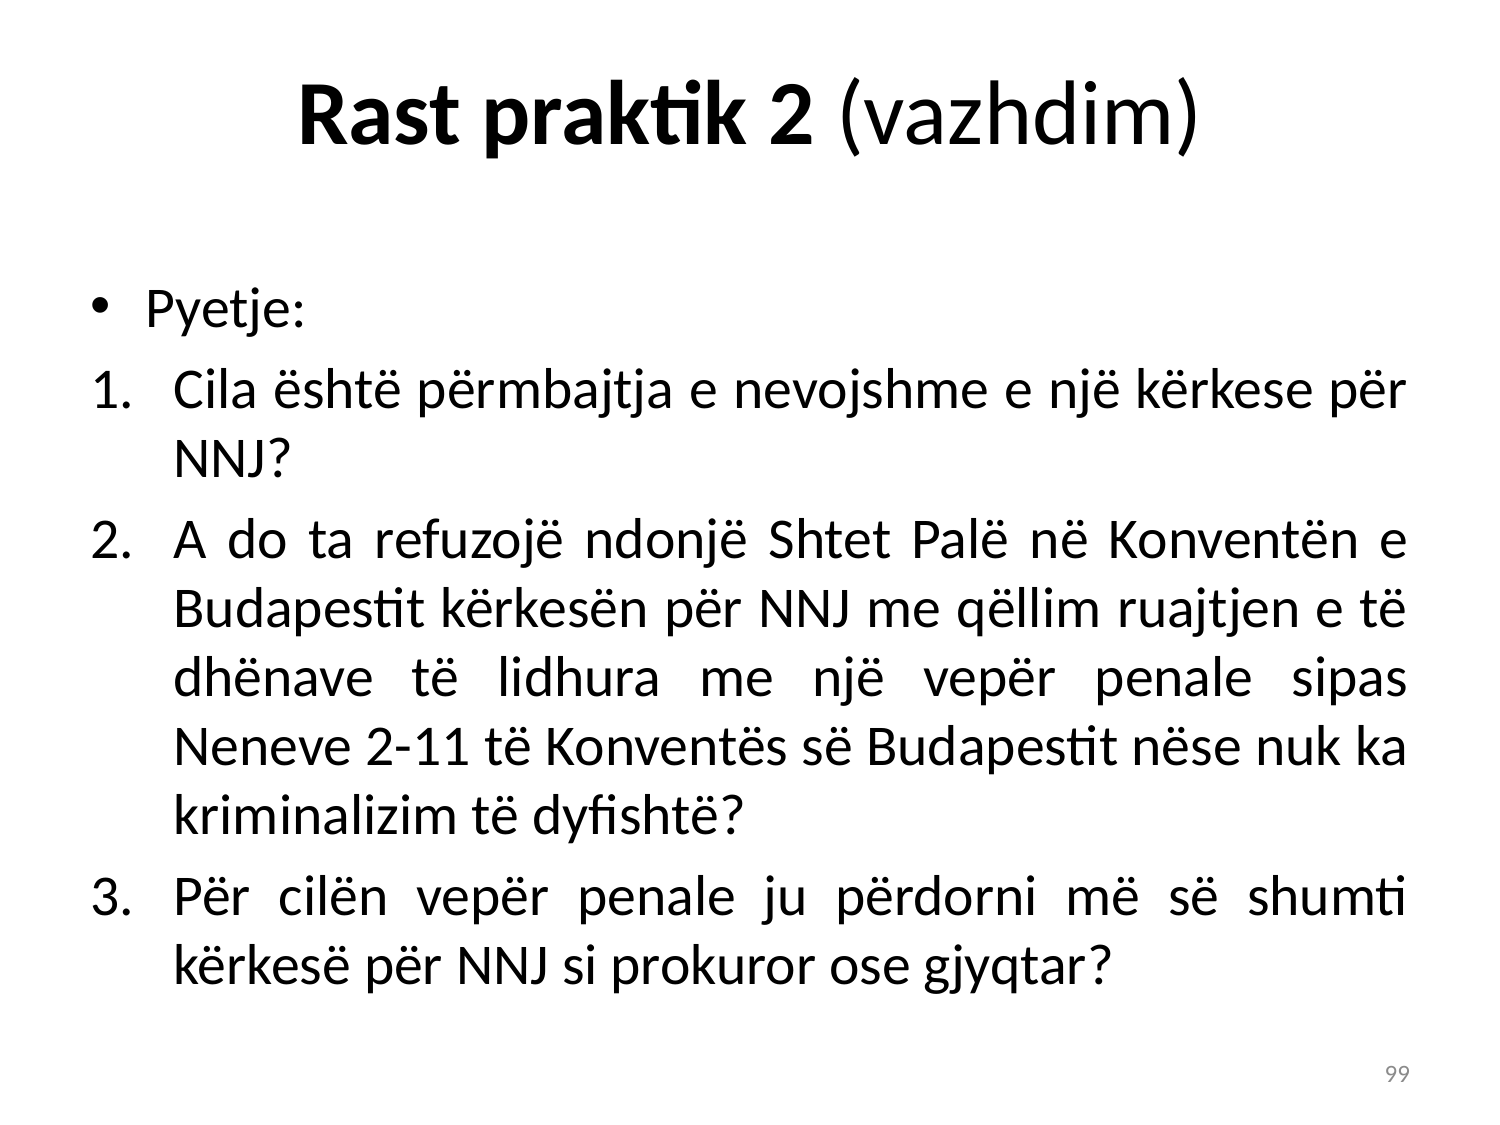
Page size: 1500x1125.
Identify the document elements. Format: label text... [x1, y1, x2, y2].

slide_number 99 [1074, 1042, 1425, 1103]
title Rast praktik 2 (vazhdim) [75, 45, 1425, 187]
list Pyetje: Cila është përmbajtja e nevojshme e një kërkese për NNJ? A do ta refuzojë ndonjë Shtet Palë në Konventën e Budapestit kërkesën për NNJ me qëllim ruajtjen e të dhënave të lidhura me një vepër penale sipas Neneve 2-11 të Konventës së Budapestit nëse nuk ka kriminalizim të dyfishtë? Për cilën vepër penale ju përdorni më së shumti kërkesë për NNJ si prokuror ose gjyqtar? [75, 262, 1425, 1005]
